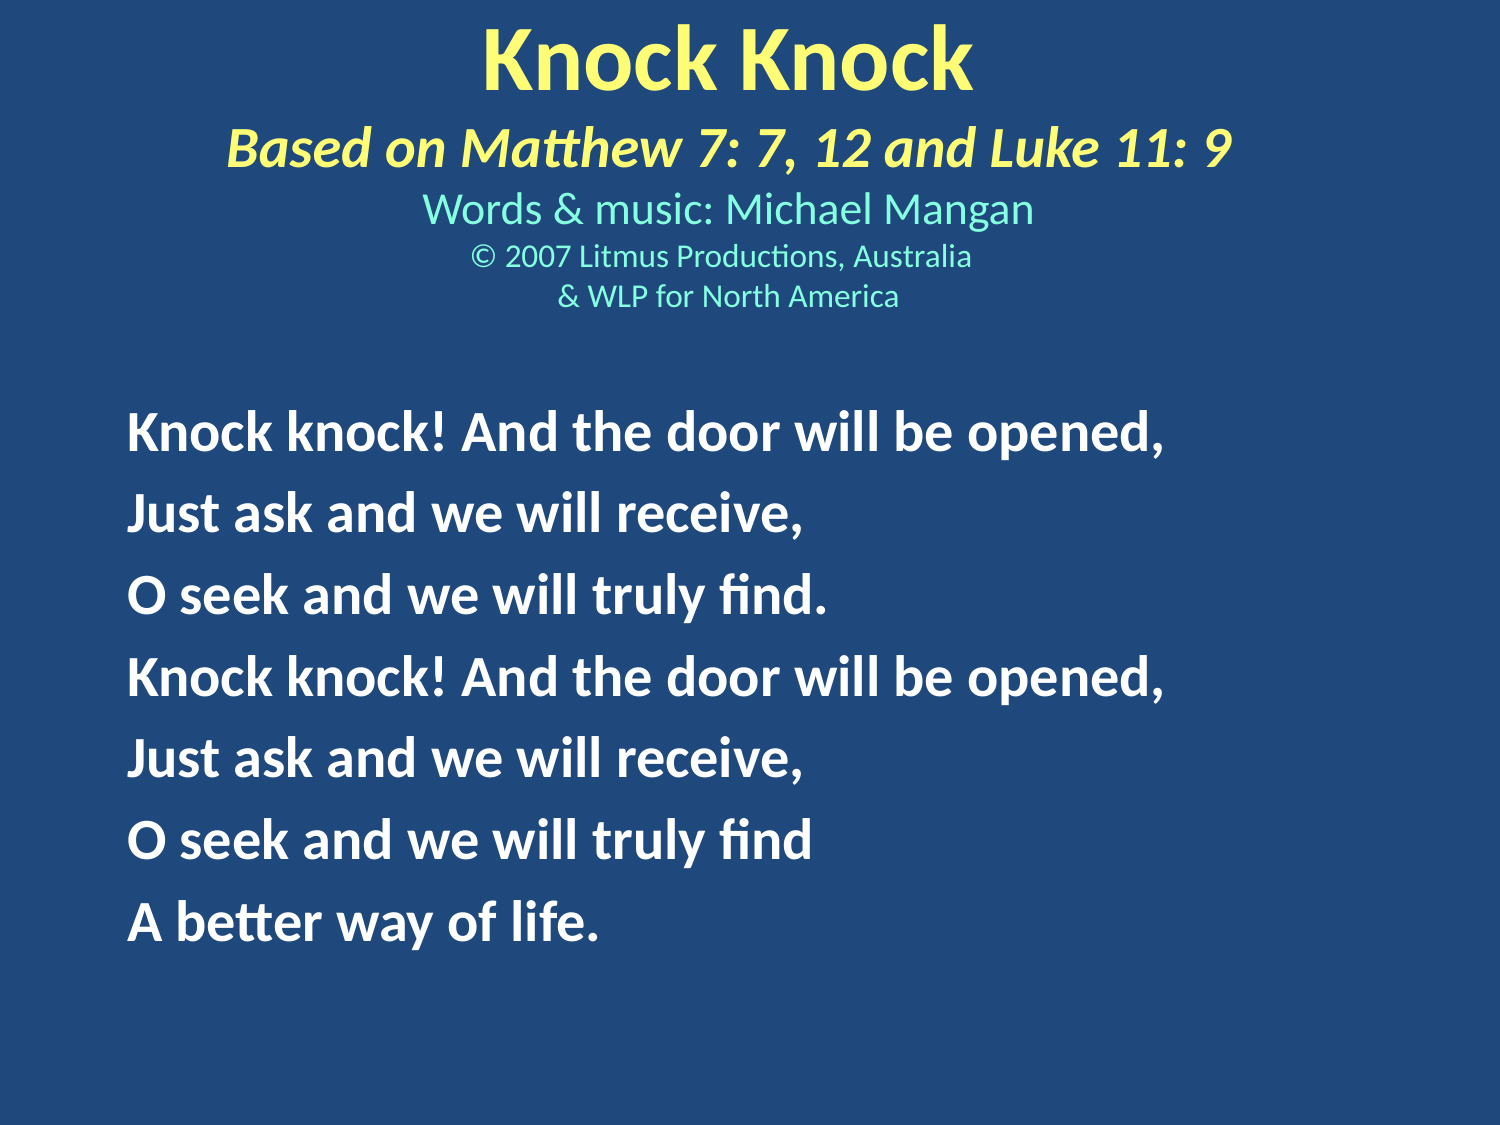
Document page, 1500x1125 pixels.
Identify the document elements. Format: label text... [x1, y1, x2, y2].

text_box Knock Knock Based on Matthew 7: 7, 12 and Luke 11: 9 Words & music: Michael Mangan © 2007 Litmus Productions, Australia & WLP for North America [41, 0, 1417, 315]
list Knock knock! And the door will be opened, Just ask and we will receive, O seek and we will truly find. Knock knock! And the door will be opened, Just ask and we will receive, O seek and we will truly find A better way of life. [112, 385, 1471, 976]
